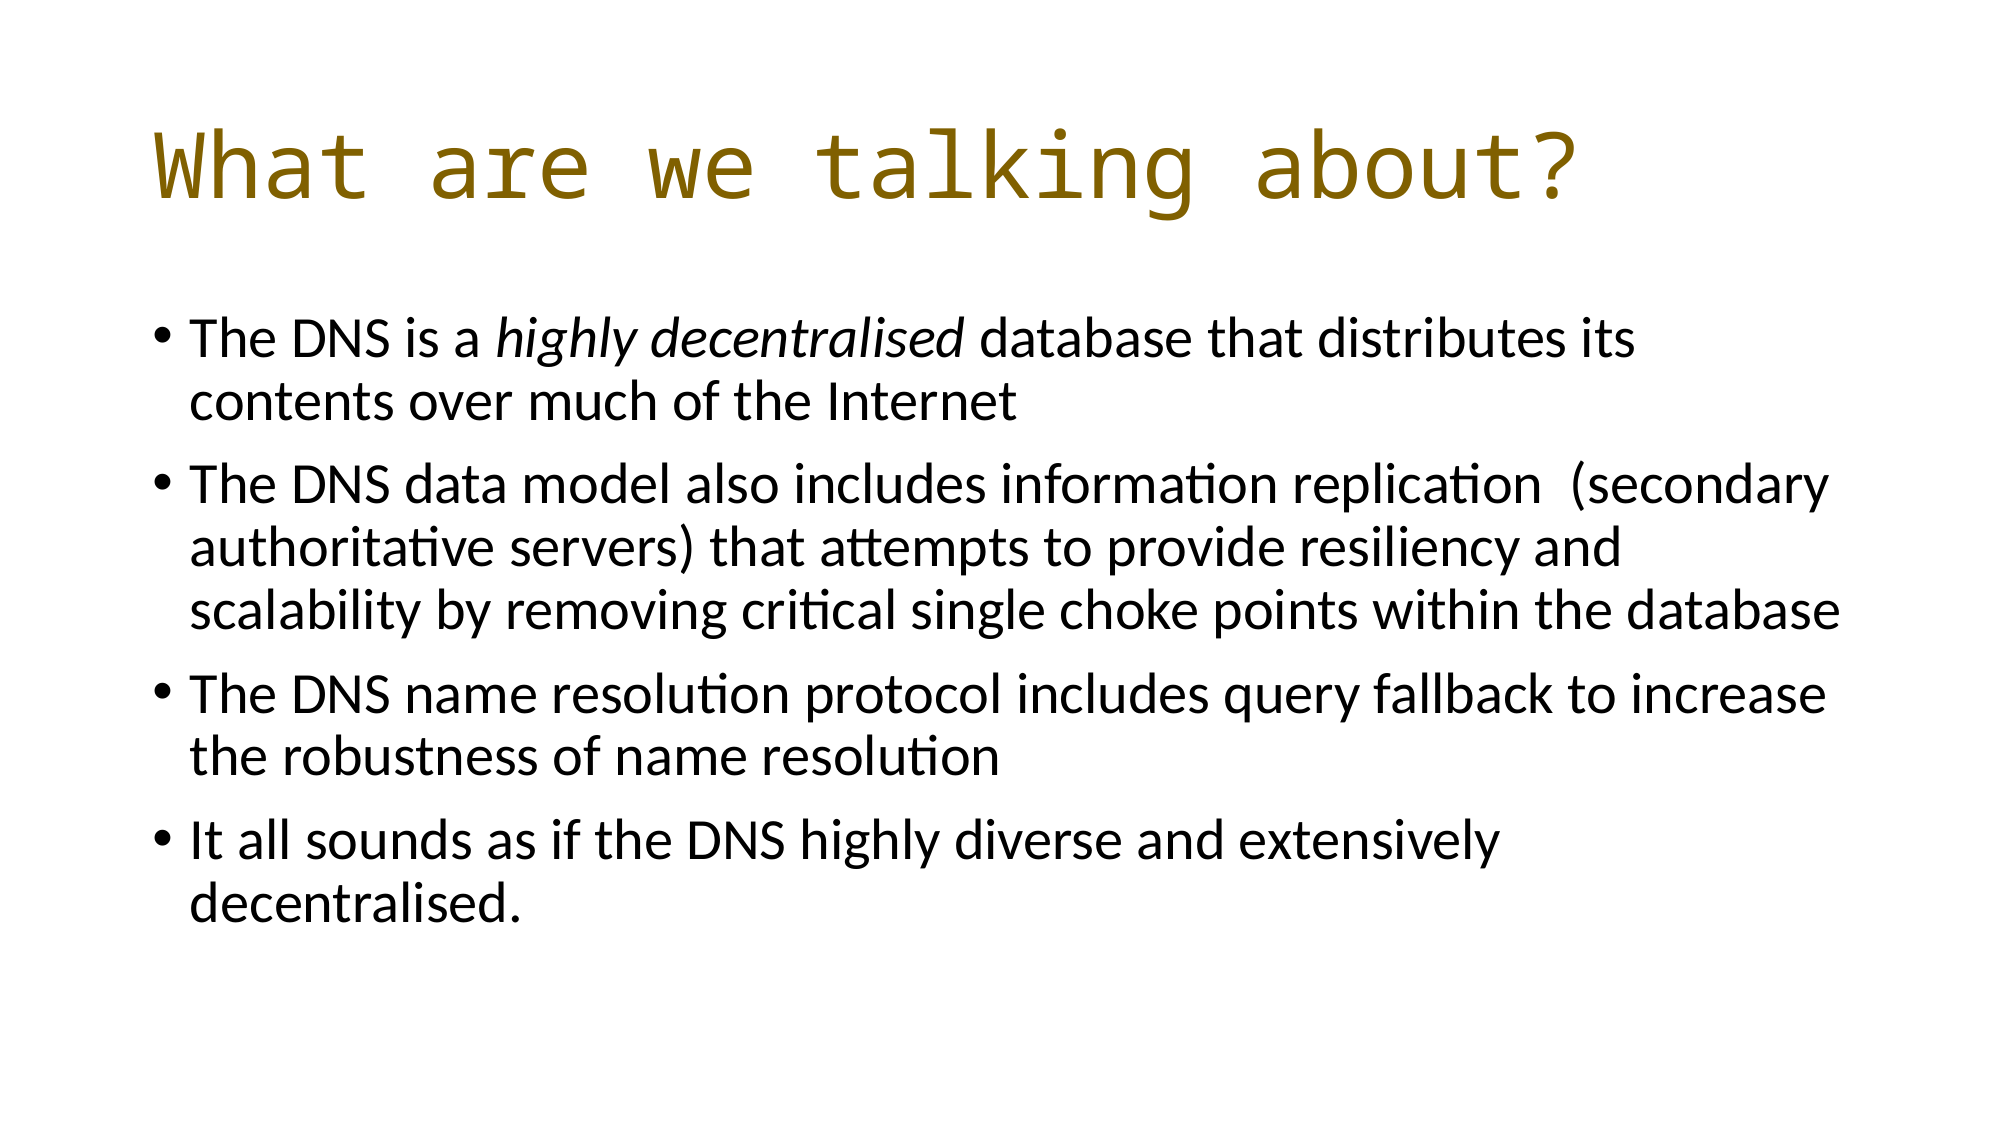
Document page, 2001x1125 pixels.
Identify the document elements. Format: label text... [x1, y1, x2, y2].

title What are we talking about? [137, 59, 1863, 278]
list The DNS is a highly decentralised database that distributes its contents over much of the Internet The DNS data model also includes information replication (secondary authoritative servers) that attempts to provide resiliency and scalability by removing critical single choke points within the database The DNS name resolution protocol includes query fallback to increase the robustness of name resolution It all sounds as if the DNS highly diverse and extensively decentralised. [137, 299, 1863, 1014]
